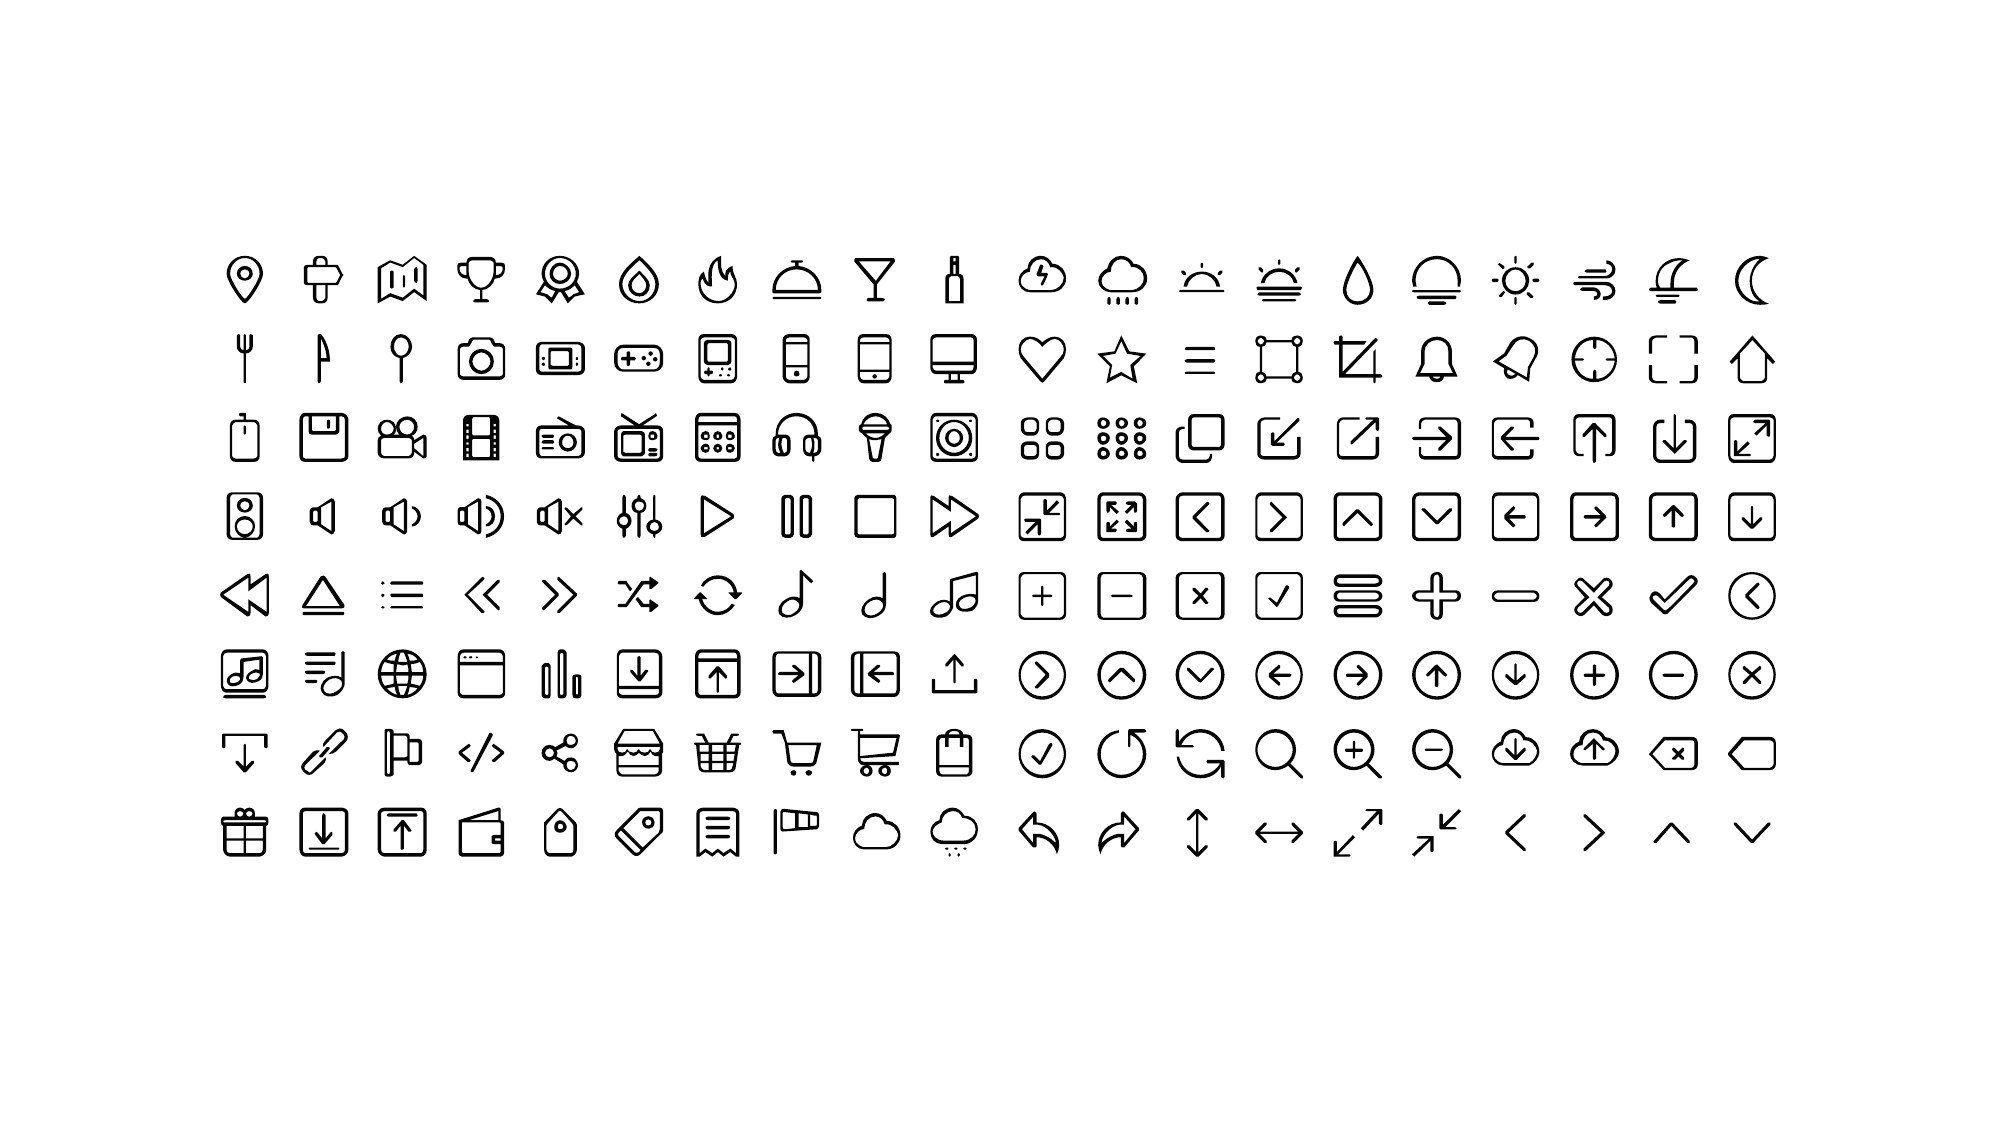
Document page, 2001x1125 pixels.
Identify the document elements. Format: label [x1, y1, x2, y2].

text_box [303, 255, 344, 304]
text_box [299, 807, 349, 857]
text_box [223, 694, 267, 699]
text_box [1648, 492, 1698, 542]
text_box [377, 649, 427, 699]
text_box [1428, 301, 1447, 305]
text_box [1653, 419, 1697, 463]
text_box [773, 808, 777, 855]
text_box [1571, 336, 1617, 383]
text_box [930, 807, 978, 845]
text_box [382, 498, 408, 535]
text_box [458, 807, 505, 857]
text_box [1336, 417, 1380, 460]
text_box [1492, 336, 1539, 382]
text_box [1097, 417, 1110, 429]
text_box [631, 494, 647, 538]
text_box [1648, 365, 1668, 384]
text_box [377, 416, 427, 459]
text_box [778, 569, 814, 618]
text_box [377, 807, 427, 857]
text_box [1657, 300, 1677, 304]
text_box [945, 255, 964, 304]
text_box [1115, 447, 1129, 460]
text_box [1360, 809, 1383, 831]
text_box [782, 334, 810, 384]
text_box [1505, 814, 1526, 851]
text_box [1255, 650, 1303, 700]
text_box [1491, 492, 1540, 542]
text_box [485, 494, 505, 538]
text_box [1333, 835, 1356, 857]
text_box [1728, 414, 1776, 463]
text_box [1412, 836, 1434, 857]
text_box [854, 494, 897, 538]
text_box [1412, 255, 1462, 287]
text_box [930, 334, 977, 384]
text_box [1491, 650, 1540, 700]
text_box [1255, 335, 1303, 384]
text_box [304, 679, 318, 684]
text_box [617, 576, 659, 612]
text_box [1416, 295, 1457, 300]
text_box [1255, 729, 1303, 779]
text_box [1491, 729, 1540, 766]
text_box [236, 334, 253, 384]
text_box [1418, 417, 1462, 460]
text_box [1573, 281, 1616, 300]
text_box [1734, 255, 1769, 305]
text_box [693, 733, 742, 773]
text_box [1183, 271, 1221, 287]
text_box [1653, 822, 1690, 843]
text_box [616, 649, 663, 699]
text_box [1018, 572, 1067, 620]
text_box [1097, 572, 1147, 620]
text_box [390, 593, 424, 598]
text_box [541, 733, 579, 773]
text_box [1498, 267, 1530, 297]
text_box [930, 495, 980, 538]
text_box [1649, 575, 1698, 615]
text_box [929, 571, 979, 618]
text_box [226, 255, 264, 304]
text_box [1260, 268, 1298, 284]
text_box [1256, 286, 1302, 291]
text_box [1333, 574, 1383, 587]
text_box [564, 507, 583, 526]
text_box [1574, 577, 1613, 617]
text_box [1648, 650, 1698, 700]
text_box [317, 334, 330, 384]
text_box [1184, 346, 1216, 351]
text_box [931, 678, 978, 694]
text_box [858, 412, 892, 462]
text_box [1020, 441, 1040, 460]
text_box [1097, 729, 1147, 779]
text_box [1412, 572, 1462, 620]
text_box [1257, 292, 1301, 296]
text_box [302, 611, 345, 616]
text_box [1733, 822, 1771, 843]
text_box [320, 651, 345, 697]
text_box [1333, 605, 1383, 618]
text_box [772, 296, 822, 300]
text_box [1134, 296, 1139, 305]
text_box [1527, 262, 1534, 269]
text_box [1415, 336, 1458, 383]
text_box [1133, 432, 1147, 445]
text_box [1098, 811, 1139, 855]
text_box [1018, 729, 1067, 779]
text_box [693, 592, 735, 616]
text_box [470, 732, 493, 773]
text_box [1728, 572, 1776, 620]
text_box [700, 495, 735, 538]
text_box [861, 572, 887, 619]
text_box [1175, 492, 1225, 542]
text_box [457, 256, 505, 303]
text_box [229, 412, 260, 462]
text_box [1045, 441, 1065, 460]
text_box [619, 255, 659, 304]
text_box [304, 670, 326, 675]
text_box [1097, 650, 1147, 700]
text_box [390, 581, 424, 585]
text_box [1179, 289, 1225, 293]
text_box [695, 412, 741, 462]
text_box [1728, 492, 1776, 542]
text_box [1497, 262, 1505, 270]
text_box [1097, 447, 1110, 460]
text_box [1175, 572, 1225, 620]
text_box [1018, 255, 1067, 293]
text_box [1679, 365, 1698, 384]
text_box [700, 575, 743, 600]
text_box [854, 258, 896, 302]
text_box [1583, 814, 1606, 851]
text_box [1097, 492, 1147, 542]
text_box [850, 728, 900, 777]
text_box [1133, 447, 1147, 460]
text_box [772, 412, 822, 462]
text_box [463, 414, 500, 461]
text_box [698, 334, 738, 384]
text_box [1648, 335, 1668, 354]
text_box [1045, 417, 1065, 436]
text_box [411, 506, 421, 527]
text_box [457, 649, 506, 699]
text_box [1648, 258, 1698, 292]
text_box [936, 728, 973, 777]
text_box [1018, 811, 1060, 855]
text_box [557, 576, 577, 613]
text_box [1577, 260, 1616, 279]
text_box [1018, 650, 1067, 700]
text_box [1097, 335, 1147, 384]
text_box [1098, 255, 1148, 293]
text_box [695, 649, 741, 699]
text_box [1133, 417, 1147, 429]
text_box [1333, 729, 1383, 779]
text_box [780, 808, 820, 832]
text_box [1729, 335, 1776, 384]
text_box [1582, 423, 1607, 463]
text_box [491, 743, 505, 762]
text_box [541, 579, 559, 611]
text_box [1728, 736, 1776, 771]
text_box [1115, 432, 1129, 445]
text_box [1255, 572, 1303, 620]
text_box [304, 652, 336, 656]
text_box [220, 573, 269, 617]
text_box [457, 337, 506, 380]
text_box [536, 498, 562, 535]
text_box [850, 651, 900, 697]
text_box [482, 579, 500, 611]
text_box [852, 813, 901, 850]
text_box [1175, 729, 1225, 751]
text_box [572, 674, 582, 699]
text_box [1018, 336, 1067, 383]
text_box [1728, 650, 1776, 700]
text_box [1570, 492, 1619, 542]
text_box [1662, 414, 1687, 454]
text_box [857, 334, 892, 384]
text_box [1342, 255, 1374, 305]
text_box [772, 651, 822, 697]
text_box [614, 807, 664, 857]
text_box [772, 730, 822, 767]
text_box [235, 743, 254, 773]
text_box [1679, 335, 1698, 354]
text_box [1532, 278, 1540, 283]
text_box [698, 255, 738, 304]
text_box [1184, 359, 1216, 363]
text_box [1491, 590, 1540, 602]
text_box [945, 653, 964, 684]
text_box [541, 663, 551, 699]
text_box [304, 661, 336, 665]
text_box [799, 494, 813, 538]
text_box [458, 743, 471, 762]
text_box [1018, 492, 1067, 542]
text_box [1187, 809, 1208, 857]
text_box [1333, 335, 1383, 384]
text_box [1570, 729, 1619, 766]
text_box [781, 494, 794, 538]
text_box [384, 728, 423, 777]
text_box [1648, 736, 1698, 771]
text_box [220, 807, 269, 857]
text_box [1412, 729, 1462, 779]
text_box [309, 498, 335, 535]
text_box [1255, 822, 1303, 843]
text_box [1176, 756, 1225, 779]
text_box [390, 334, 413, 384]
text_box [1333, 650, 1383, 700]
text_box [1175, 650, 1225, 700]
text_box [226, 492, 264, 540]
text_box [377, 255, 427, 304]
text_box [1257, 417, 1301, 460]
text_box [222, 733, 268, 749]
text_box [772, 260, 822, 294]
text_box [614, 413, 664, 462]
text_box [535, 416, 585, 459]
text_box [1412, 492, 1462, 542]
text_box [1412, 426, 1452, 451]
text_box [464, 576, 485, 613]
text_box [457, 498, 482, 535]
text_box [1570, 650, 1619, 700]
text_box [1115, 417, 1129, 429]
text_box [646, 494, 663, 538]
text_box [696, 807, 740, 857]
text_box [930, 412, 978, 462]
text_box [1573, 414, 1616, 457]
text_box [790, 770, 797, 776]
text_box [1175, 426, 1213, 463]
text_box [535, 255, 585, 304]
text_box [614, 344, 664, 372]
text_box [557, 649, 567, 699]
text_box [1412, 650, 1462, 700]
text_box [1491, 278, 1499, 283]
text_box [614, 728, 664, 777]
text_box [1097, 432, 1110, 445]
text_box [1188, 414, 1225, 451]
text_box [301, 728, 348, 775]
text_box [1439, 809, 1462, 830]
text_box [1255, 492, 1303, 542]
text_box [1020, 417, 1040, 436]
text_box [535, 341, 585, 376]
text_box [1333, 590, 1383, 602]
text_box [1333, 492, 1383, 542]
text_box [544, 807, 577, 857]
text_box [805, 770, 813, 776]
text_box [301, 575, 345, 609]
text_box [1500, 426, 1540, 451]
text_box [1526, 292, 1534, 298]
text_box [1491, 417, 1534, 460]
text_box [299, 412, 349, 462]
text_box [220, 649, 269, 693]
text_box [616, 494, 632, 538]
